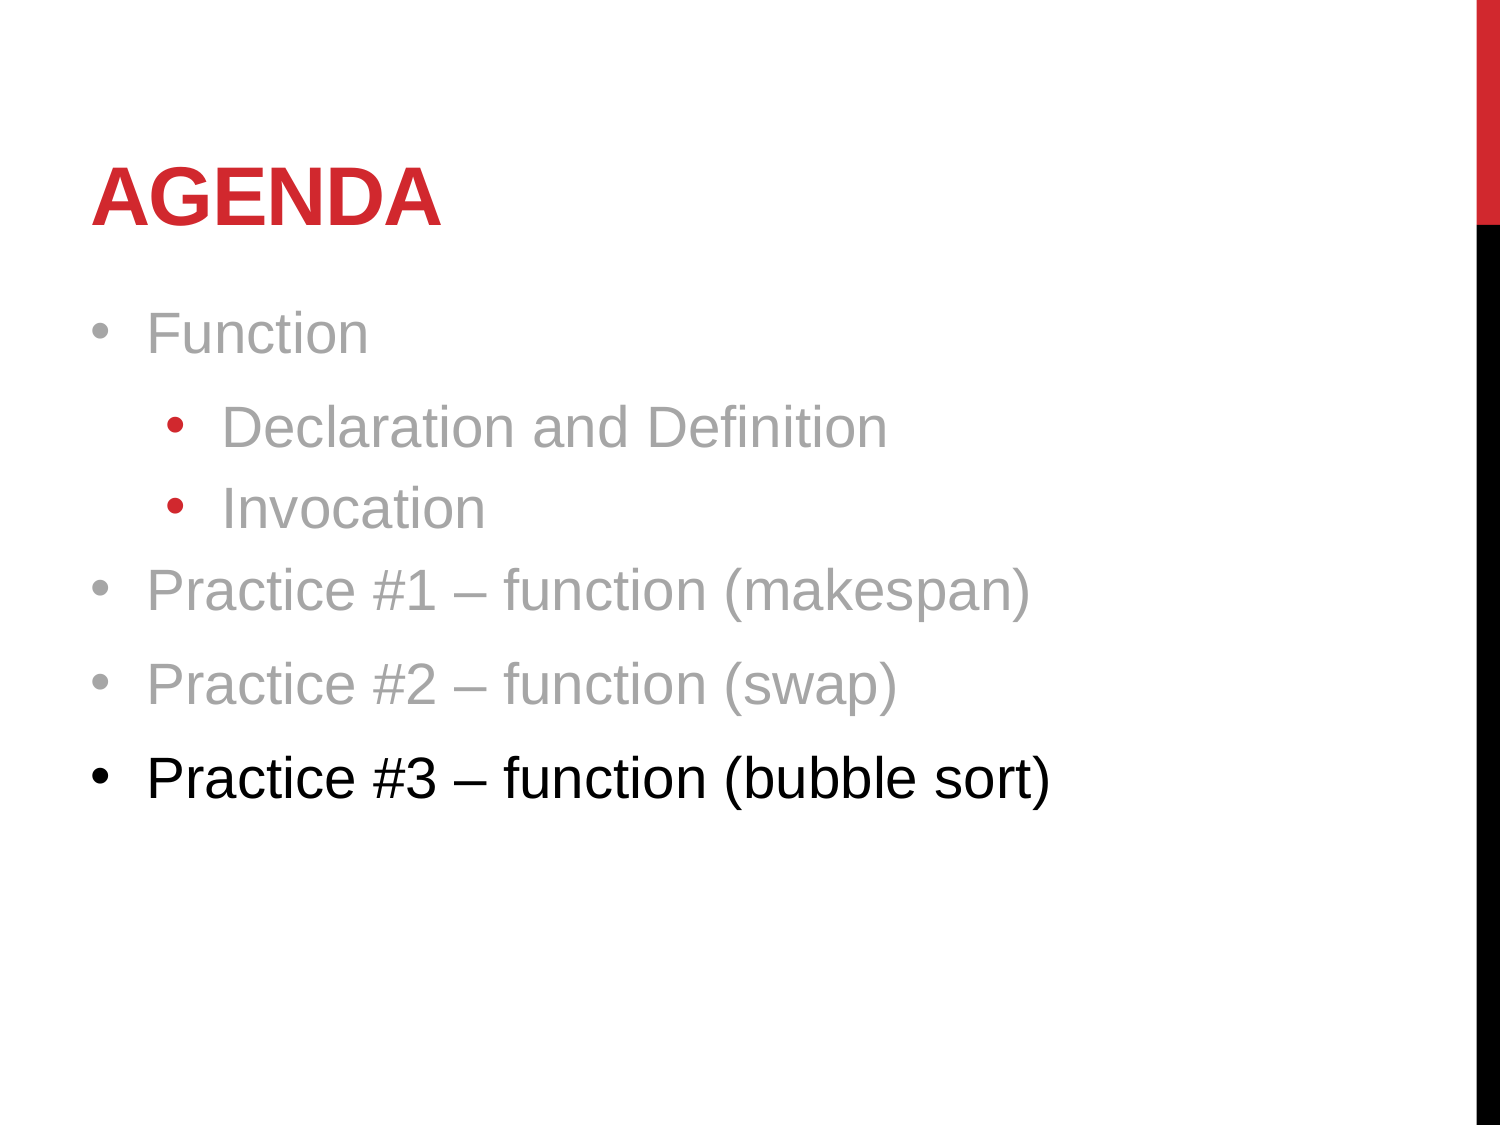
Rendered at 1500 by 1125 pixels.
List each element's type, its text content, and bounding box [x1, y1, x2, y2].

title Agenda [75, 25, 1025, 250]
list Function Declaration and Definition Invocation Practice #1 – function (makespan) Practice #2 – function (swap) Practice #3 – function (bubble sort) [75, 287, 1325, 1005]
